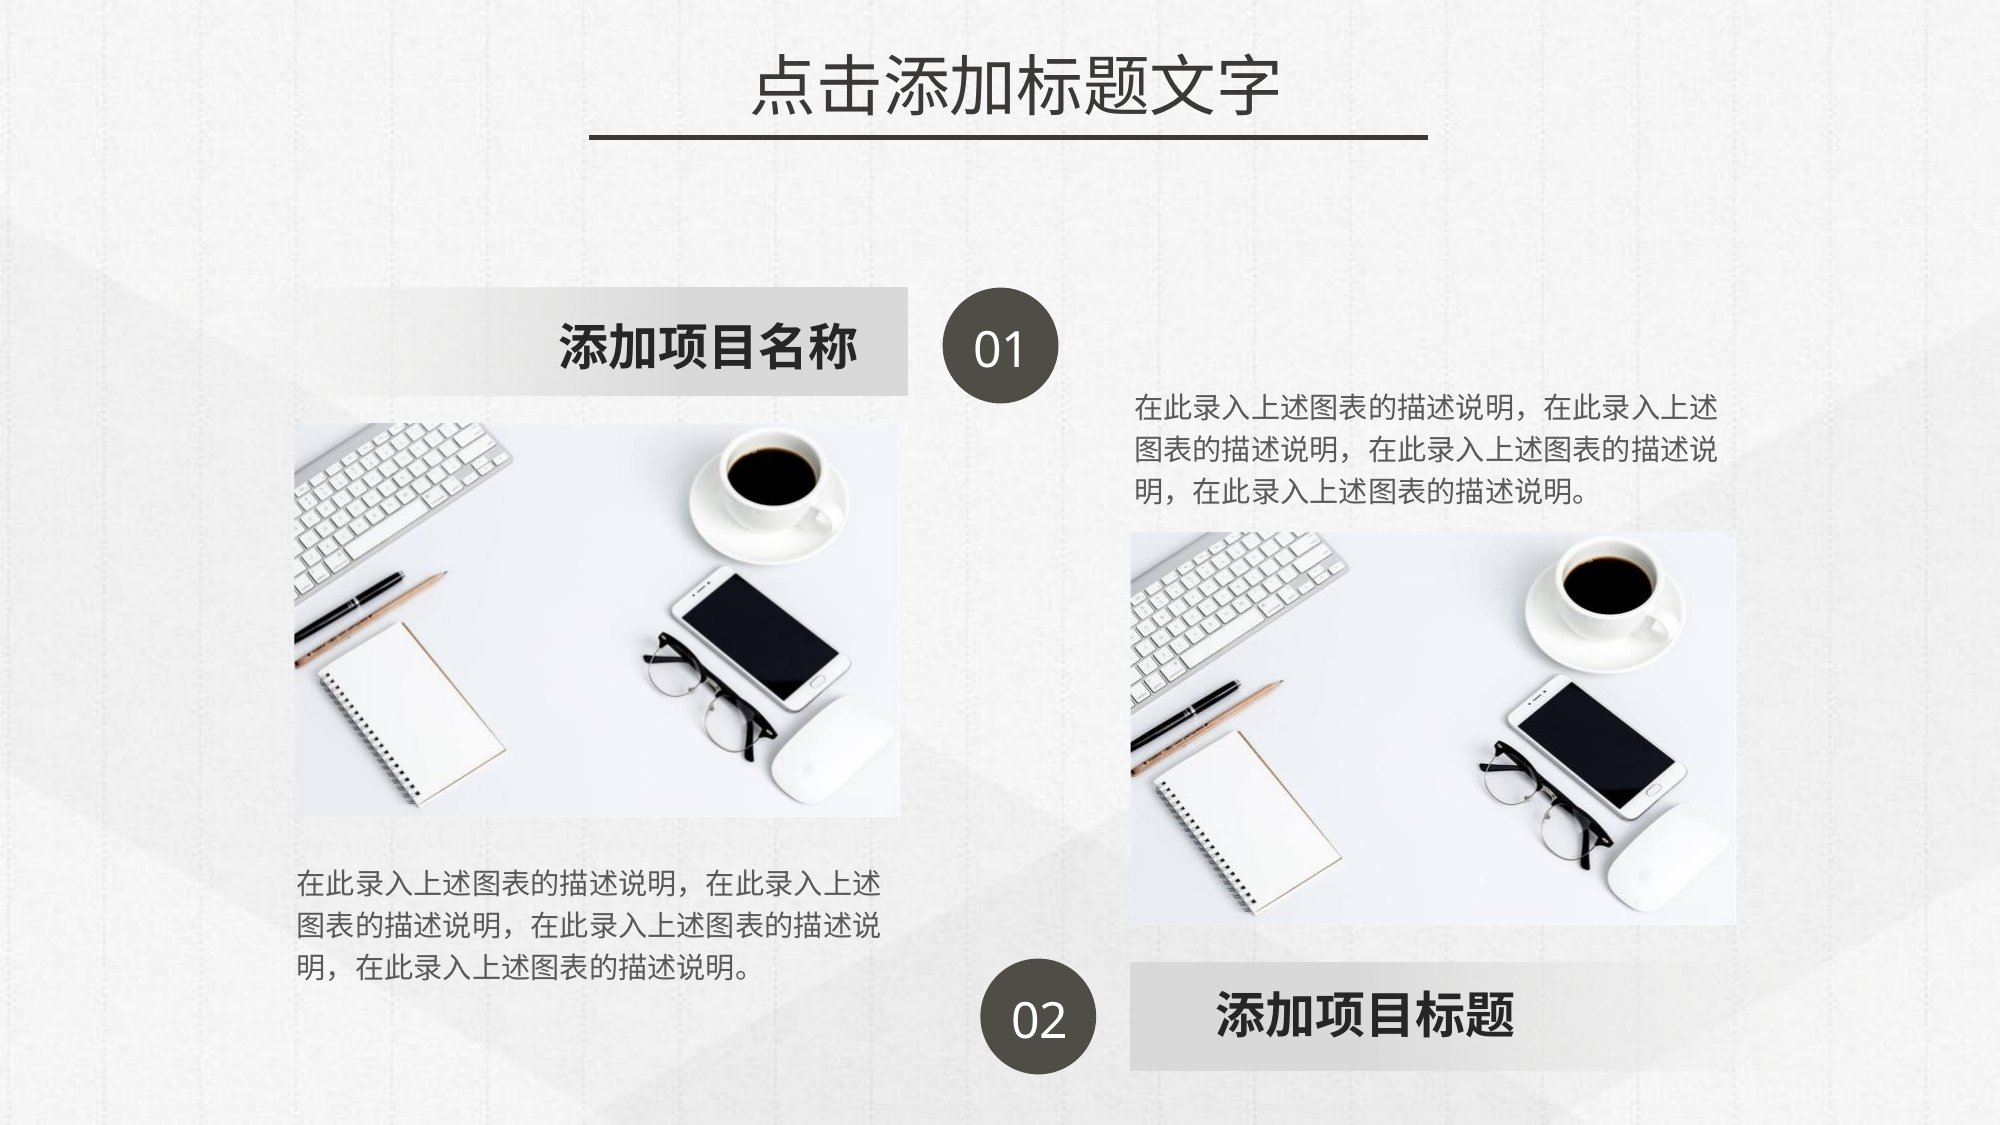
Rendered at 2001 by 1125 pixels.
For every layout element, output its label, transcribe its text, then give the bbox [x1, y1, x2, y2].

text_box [561, 36, 1472, 138]
text_box [1130, 531, 1737, 926]
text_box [980, 958, 1097, 1075]
text_box 在此录入上述图表的描述说明，在此录入上述图表的描述说明，在此录入上述图表的描述说明，在此录入上述图表的描述说明。 [1119, 374, 1737, 516]
picture [0, 0, 2000, 1125]
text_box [1130, 962, 1866, 1071]
text_box [293, 423, 901, 817]
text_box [172, 287, 908, 396]
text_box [942, 287, 1059, 404]
text_box 在此录入上述图表的描述说明，在此录入上述图表的描述说明，在此录入上述图表的描述说明，在此录入上述图表的描述说明。 [281, 850, 913, 992]
